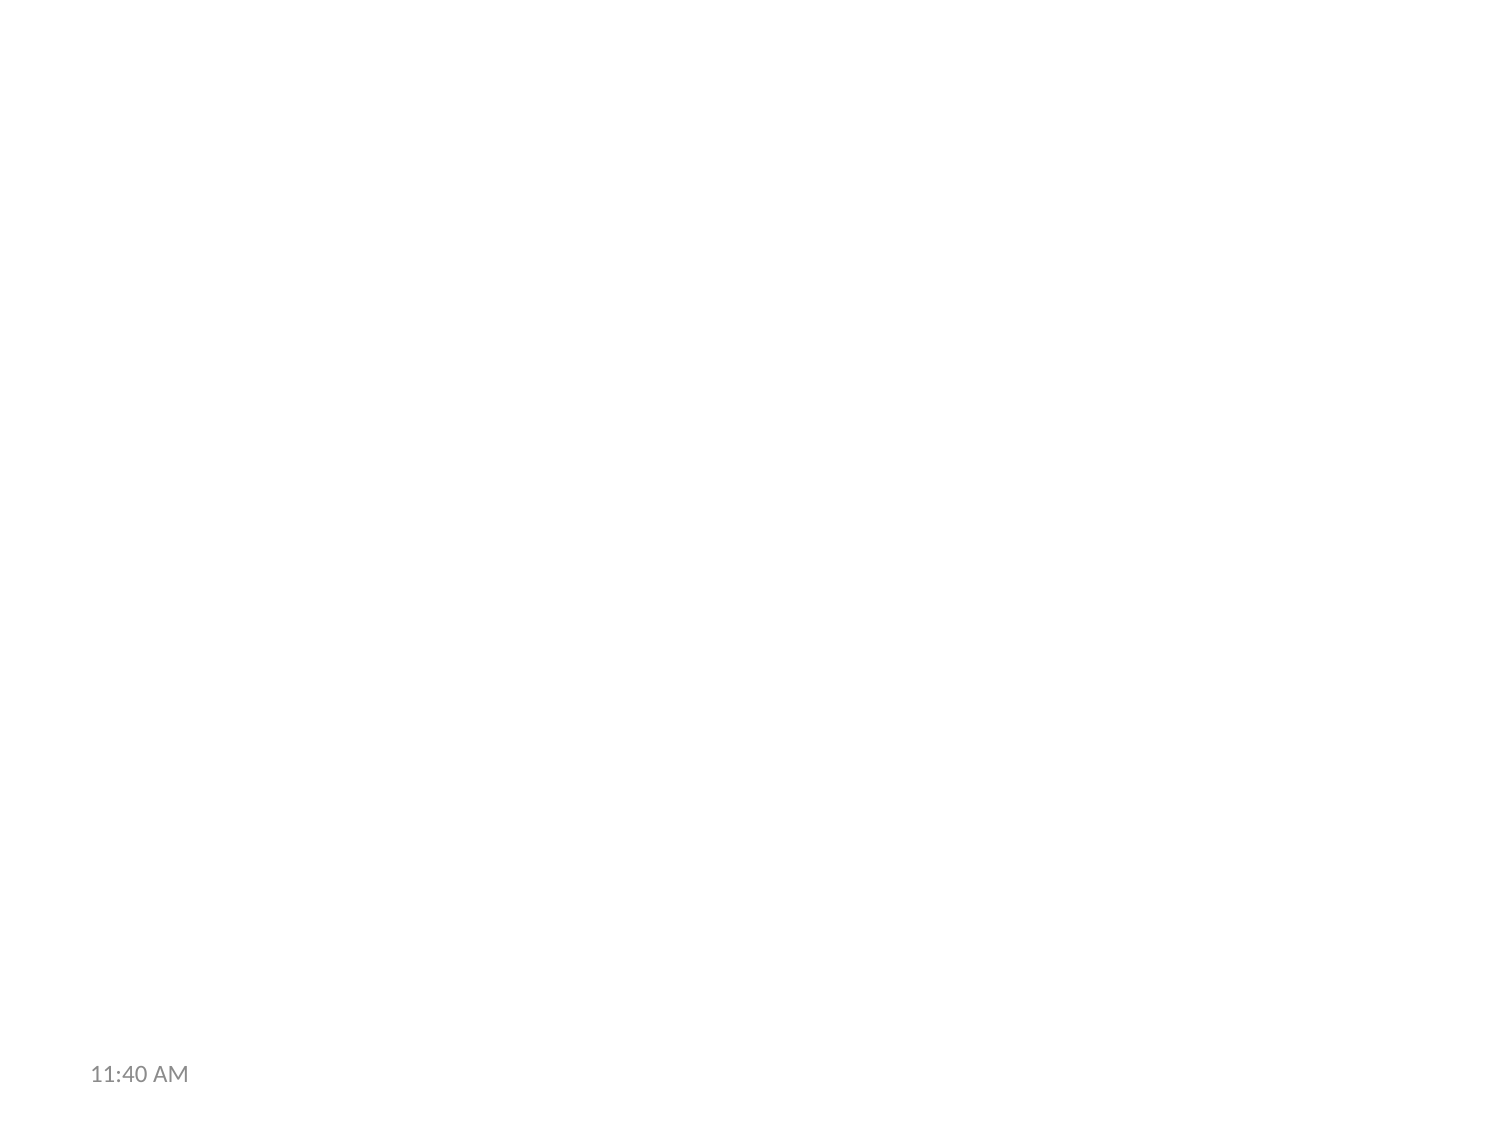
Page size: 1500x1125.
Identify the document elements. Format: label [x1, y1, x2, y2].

slide_number [75, 1042, 425, 1103]
